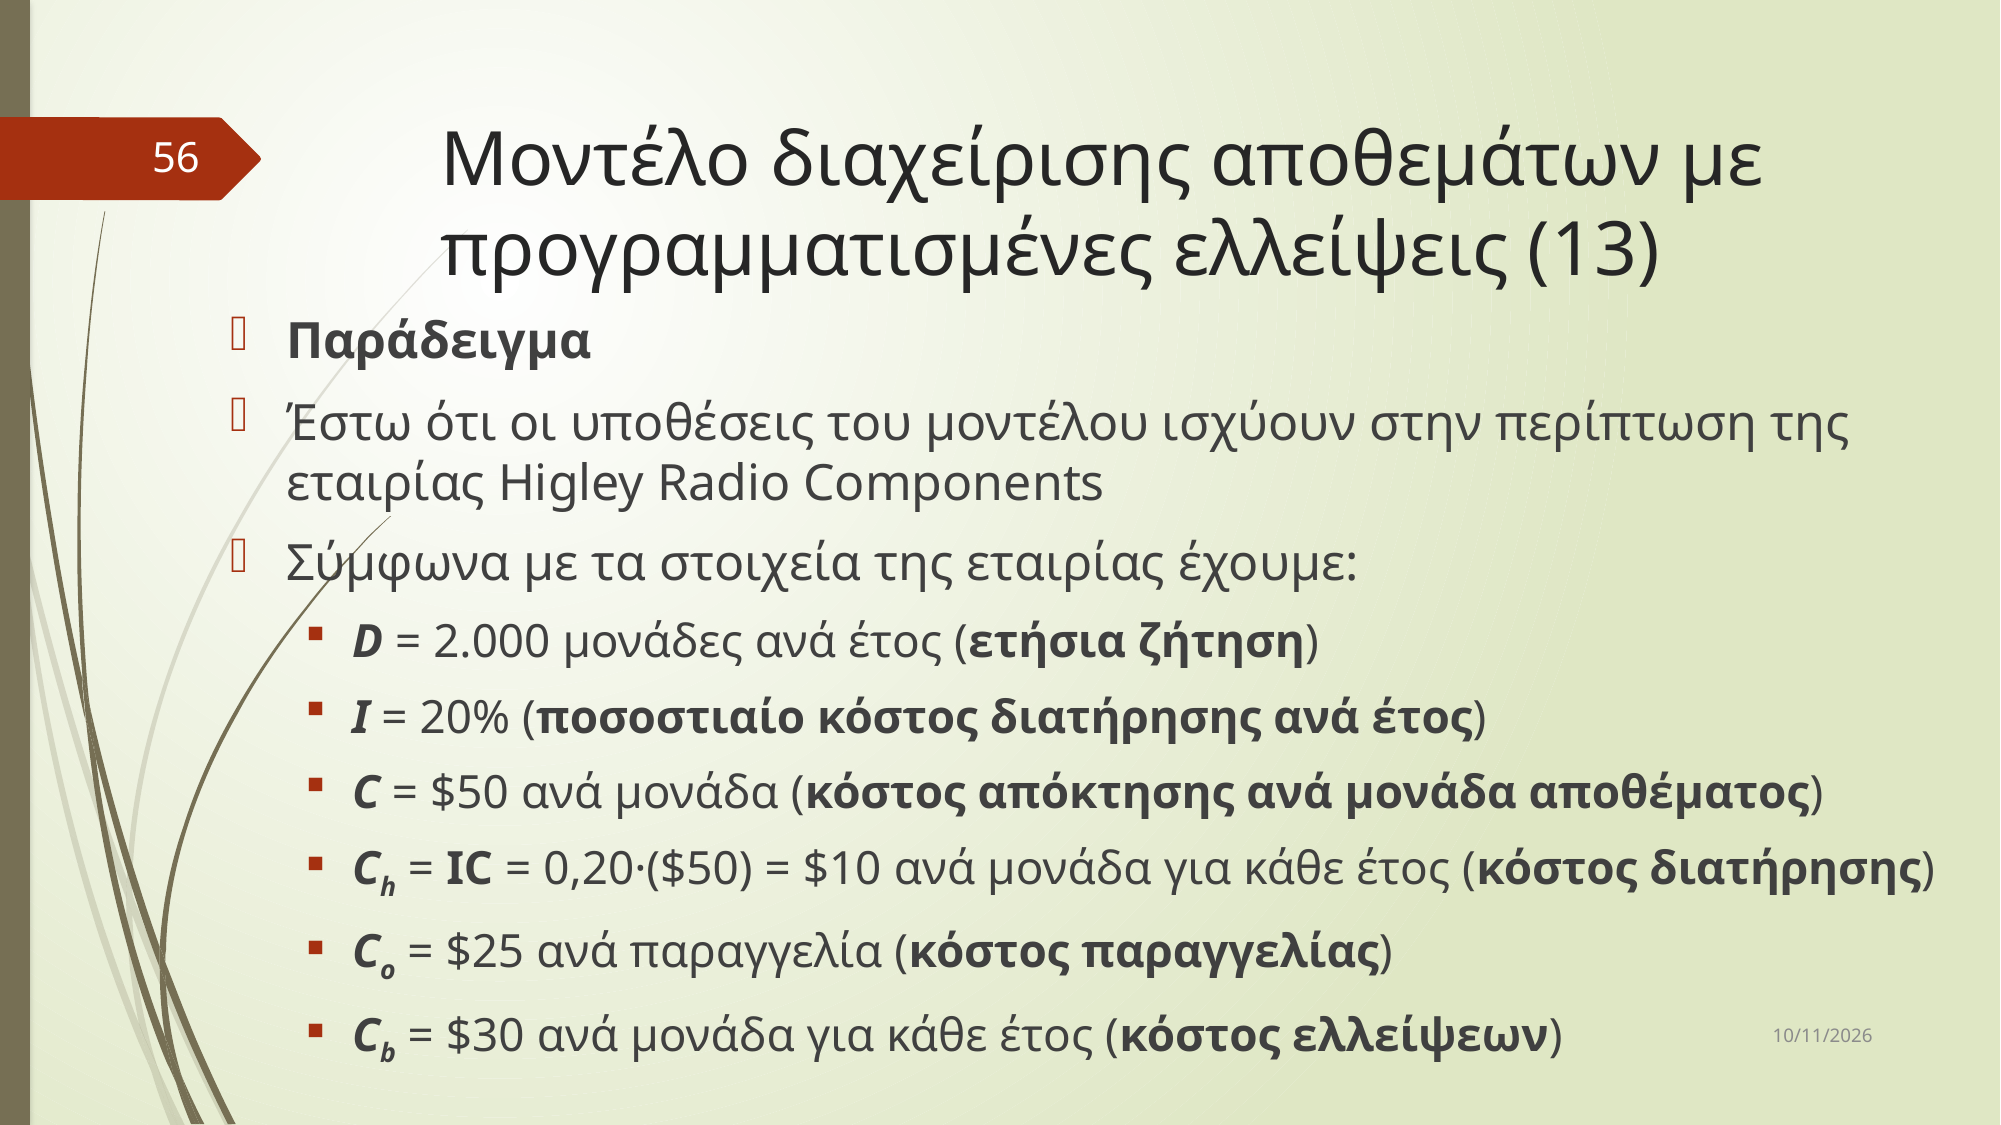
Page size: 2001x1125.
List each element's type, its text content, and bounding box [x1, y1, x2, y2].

slide_number 56 [87, 129, 216, 190]
list Παράδειγμα Έστω ότι οι υποθέσεις του μοντέλου ισχύουν στην περίπτωση της εταιρίας Higley Radio Components Σύμφωνα με τα στοιχεία της εταιρίας έχουμε: D = 2.000 μονάδες ανά έτος (ετήσια ζήτηση) Ι = 20% (ποσοστιαίο κόστος διατήρησης ανά έτος) C = $50 ανά μονάδα (κόστος απόκτησης ανά μονάδα αποθέματος) Ch = IC = 0,20·($50) = $10 ανά μονάδα για κάθε έτος (κόστος διατήρησης) Co = $25 ανά παραγγελία (κόστος παραγγελίας) Cb = $30 ανά μονάδα για κάθε έτος (κόστος ελλείψεων) [215, 301, 2000, 1113]
title Μοντέλο διαχείρισης αποθεμάτων με προγραμματισμένες ελλείψεις (13) [425, 102, 1888, 301]
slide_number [1699, 1005, 1888, 1067]
